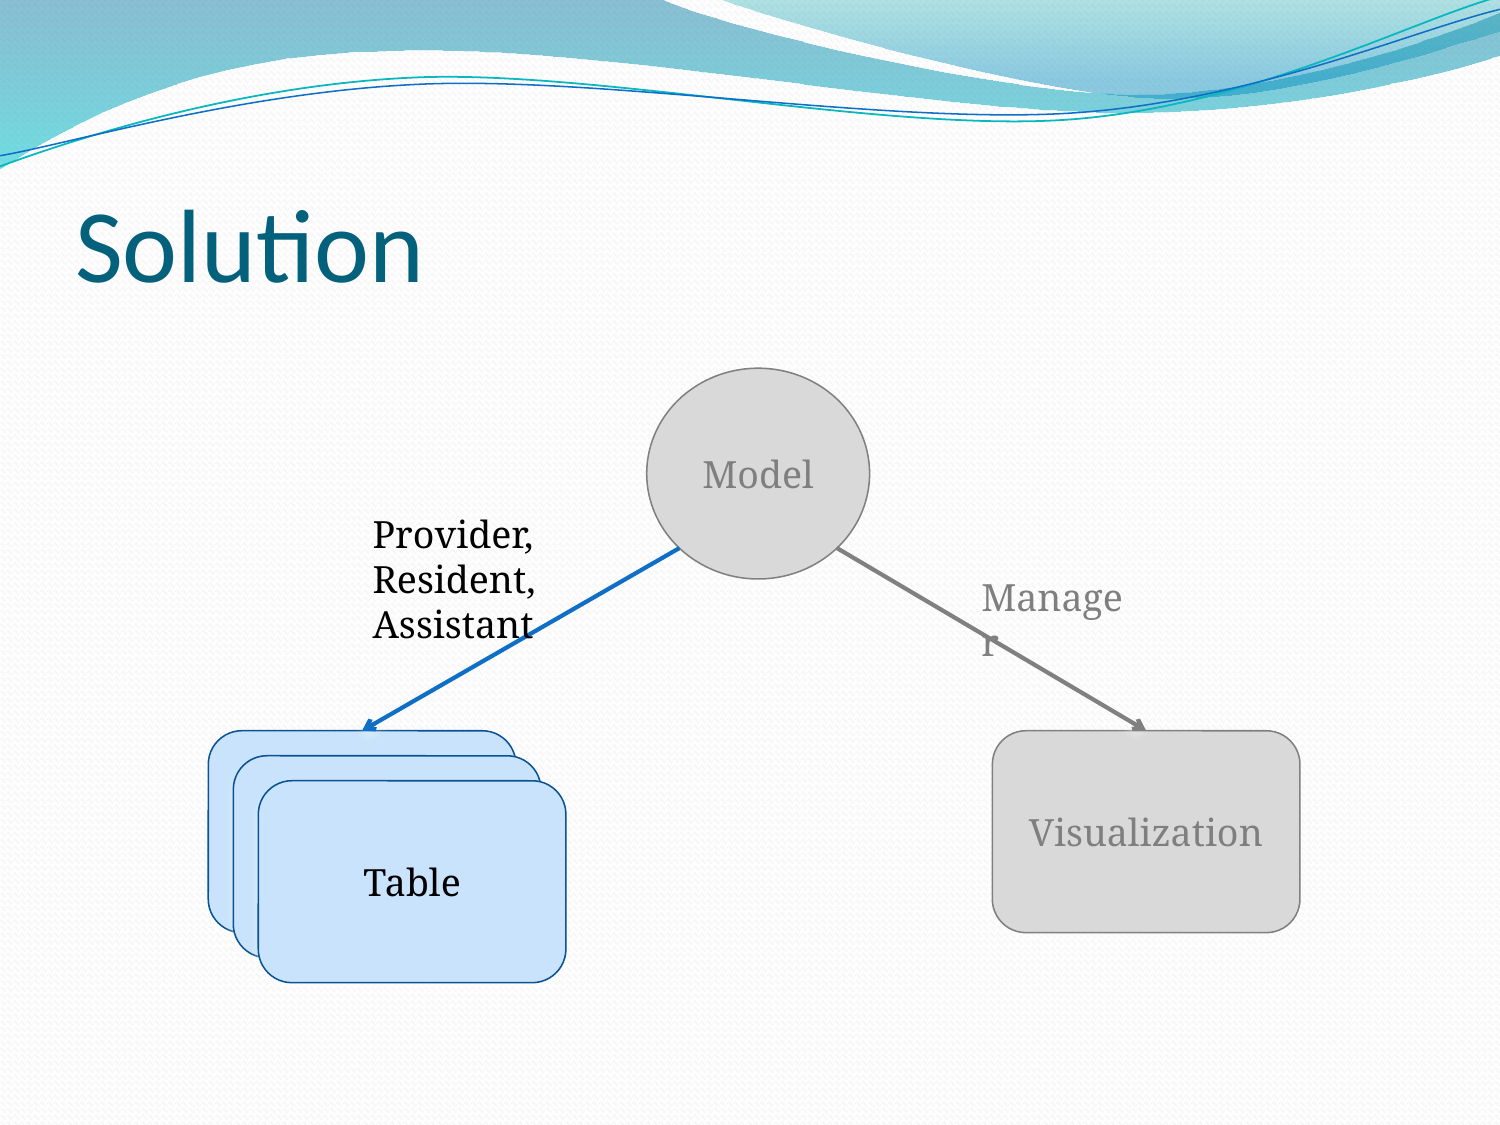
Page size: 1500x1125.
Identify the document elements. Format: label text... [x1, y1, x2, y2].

text_box Table [257, 779, 567, 984]
text_box Table [207, 729, 422, 930]
text_box Visualization [991, 729, 1301, 934]
title Solution [75, 115, 1425, 303]
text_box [429, 480, 613, 799]
text_box Table [232, 754, 422, 955]
text_box Manager [1090, 566, 1151, 672]
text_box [899, 484, 1084, 795]
text_box Model [645, 367, 871, 580]
text_box Provider, Resident, Assistant [357, 503, 422, 653]
